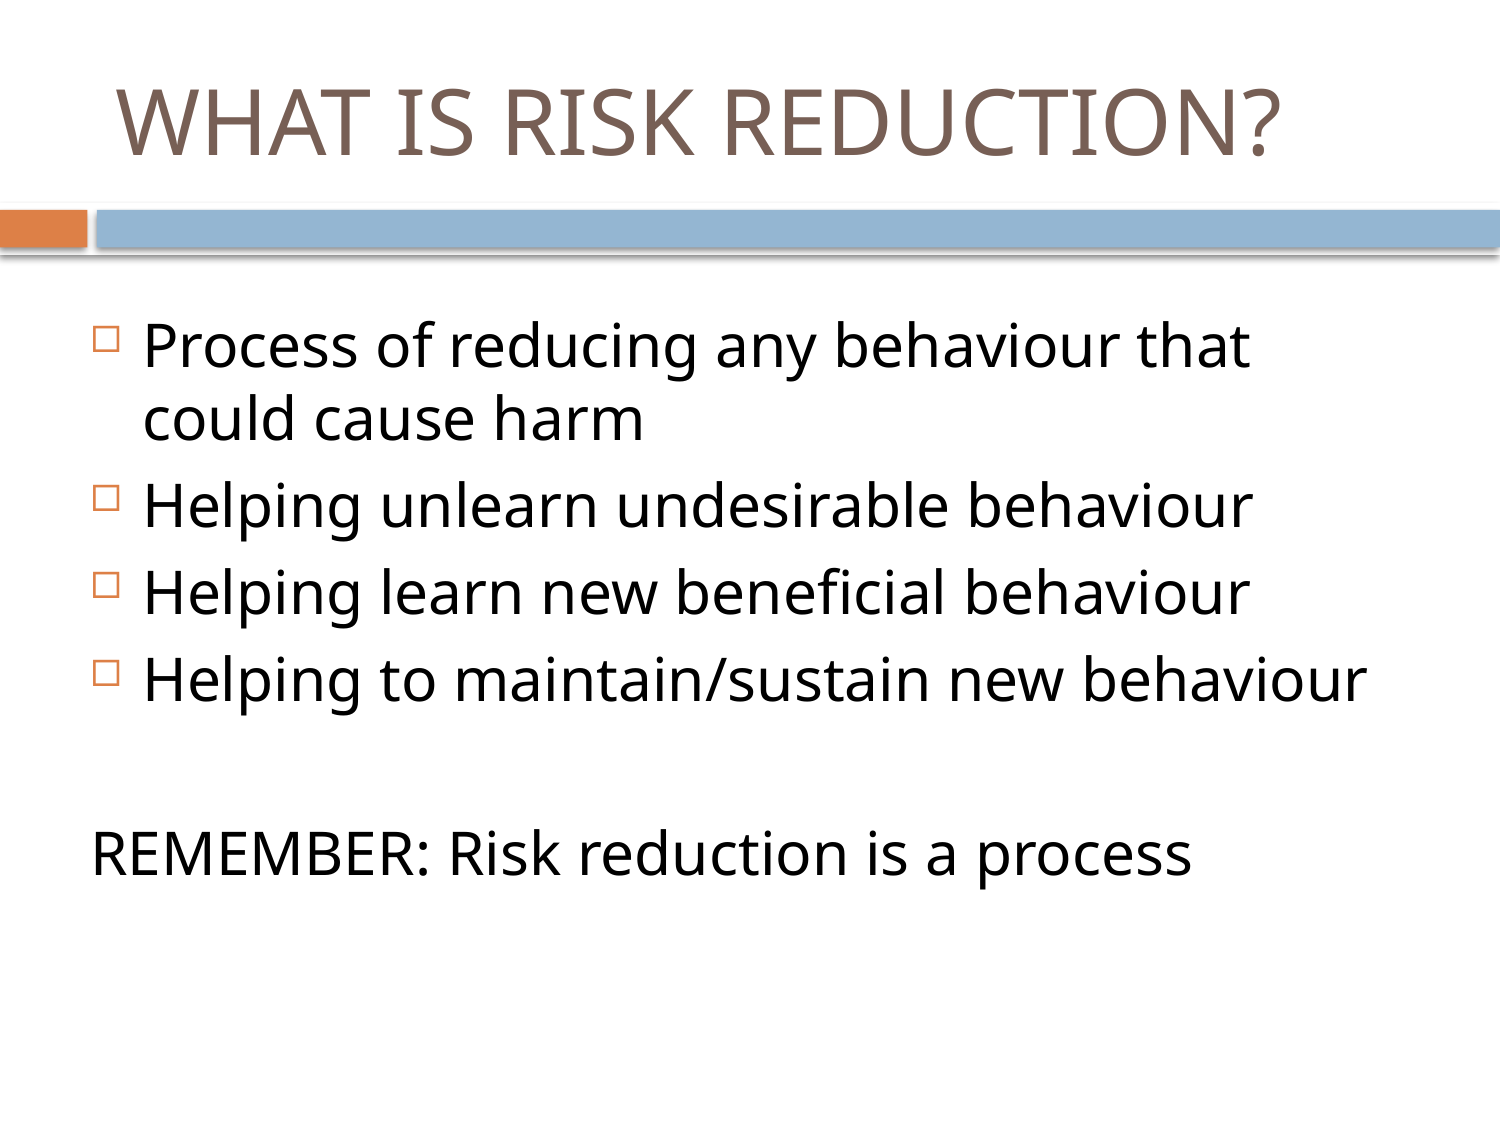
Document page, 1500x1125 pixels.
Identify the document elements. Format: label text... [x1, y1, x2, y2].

title WHAT IS RISK REDUCTION? [100, 37, 1439, 201]
list Process of reducing any behaviour that could cause harm Helping unlearn undesirable behaviour Helping learn new beneficial behaviour Helping to maintain/sustain new behaviour REMEMBER: Risk reduction is a process [74, 299, 1426, 1006]
